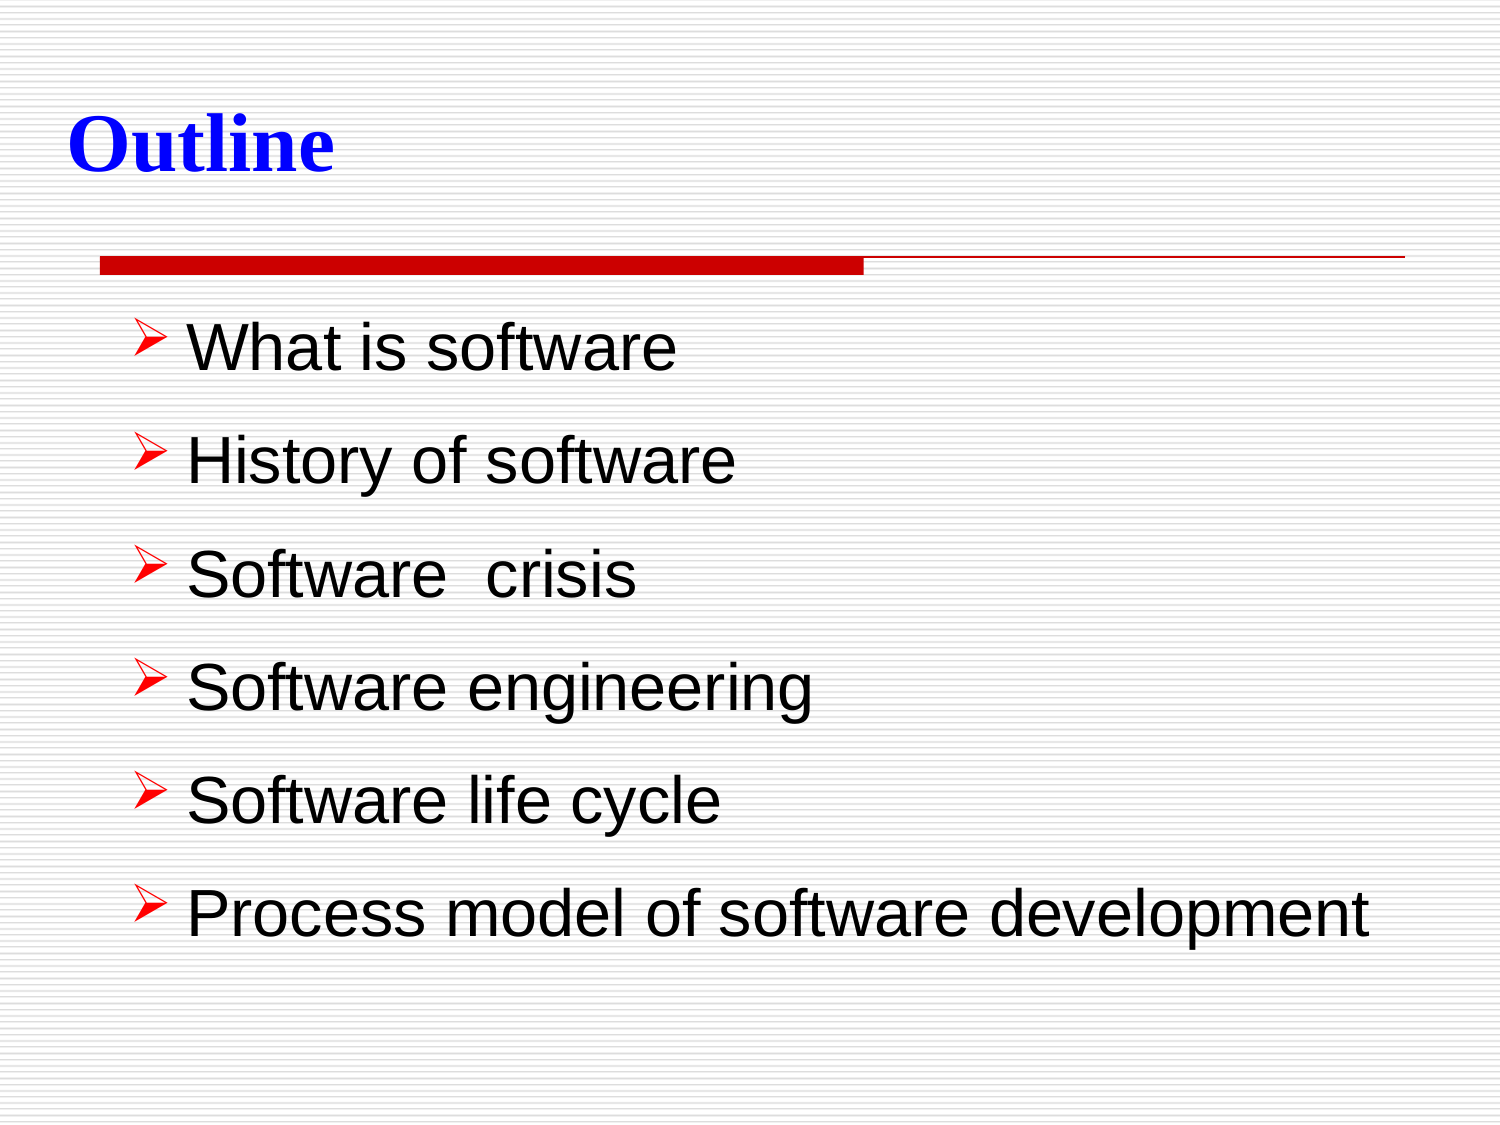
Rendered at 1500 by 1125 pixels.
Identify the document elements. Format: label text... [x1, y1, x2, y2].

text_box What is software History of software Software crisis Software engineering Software life cycle Process model of software development [115, 296, 1452, 958]
text_box Outline [52, 60, 463, 196]
picture [0, 0, 1500, 1125]
